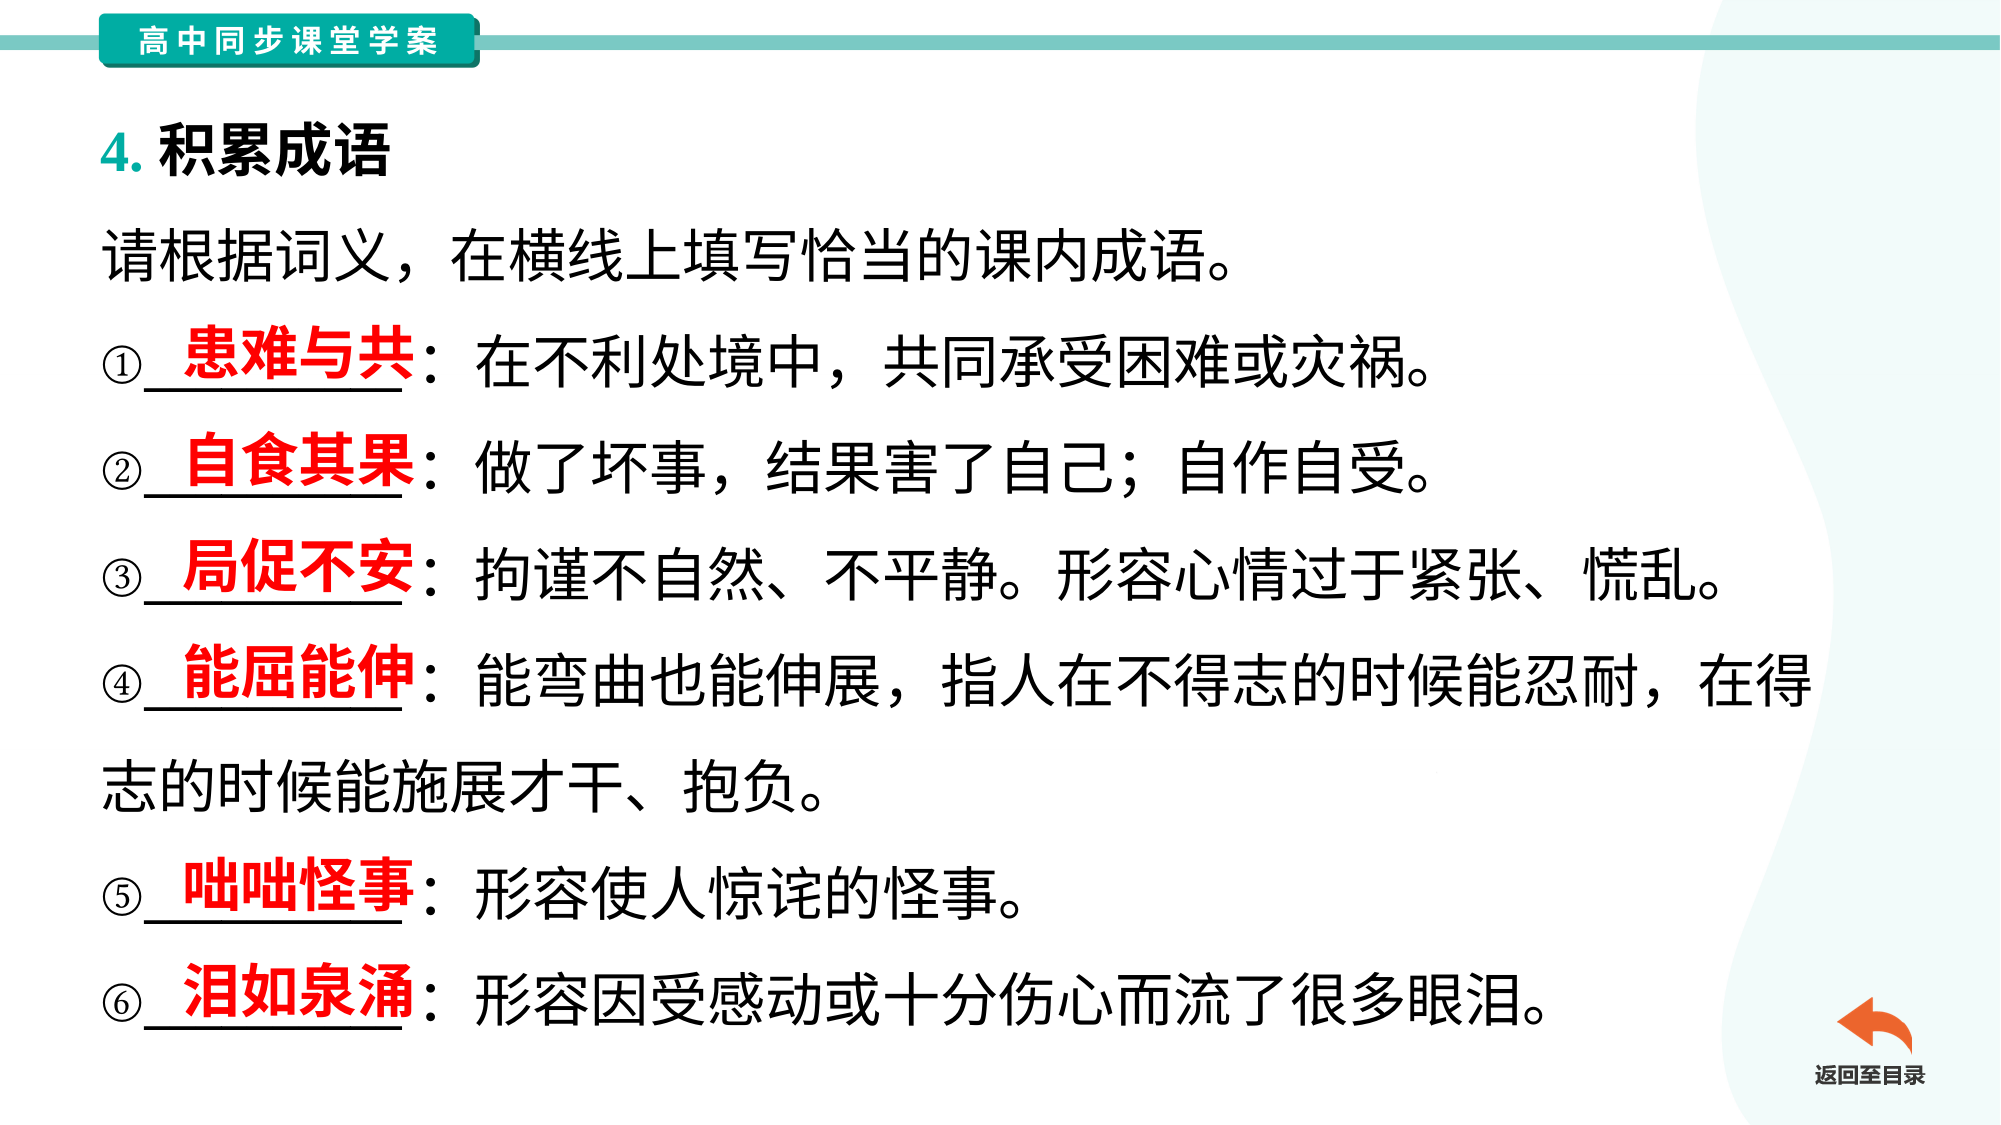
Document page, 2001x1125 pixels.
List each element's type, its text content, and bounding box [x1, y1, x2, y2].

text_box 4.积累成语 请根据词义，在横线上填写恰当的课内成语。 ①__________：在不利处境中，共同承受困难或灾祸。 ②__________：做了坏事，结果害了自己；自作自受。 ③__________：拘谨不自然、不平静。形容心情过于紧张、慌乱。 ④__________：能弯曲也能伸展，指人在不得志的时候能忍耐，在得 志的时候能施展才干、抱负。 ⑤__________：形容使人惊诧的怪事。 ⑥__________：形容因受感动或十分伤心而流了很多眼泪。 [100, 76, 1899, 1033]
text_box 局促不安 [160, 496, 438, 599]
text_box 患难与共 [160, 284, 438, 387]
text_box 泪如泉涌 [160, 921, 438, 1024]
picture [0, 0, 2000, 1125]
text_box 能屈能伸 [160, 603, 438, 706]
text_box 自食其果 [160, 390, 438, 493]
text_box 咄咄怪事 [160, 815, 438, 918]
